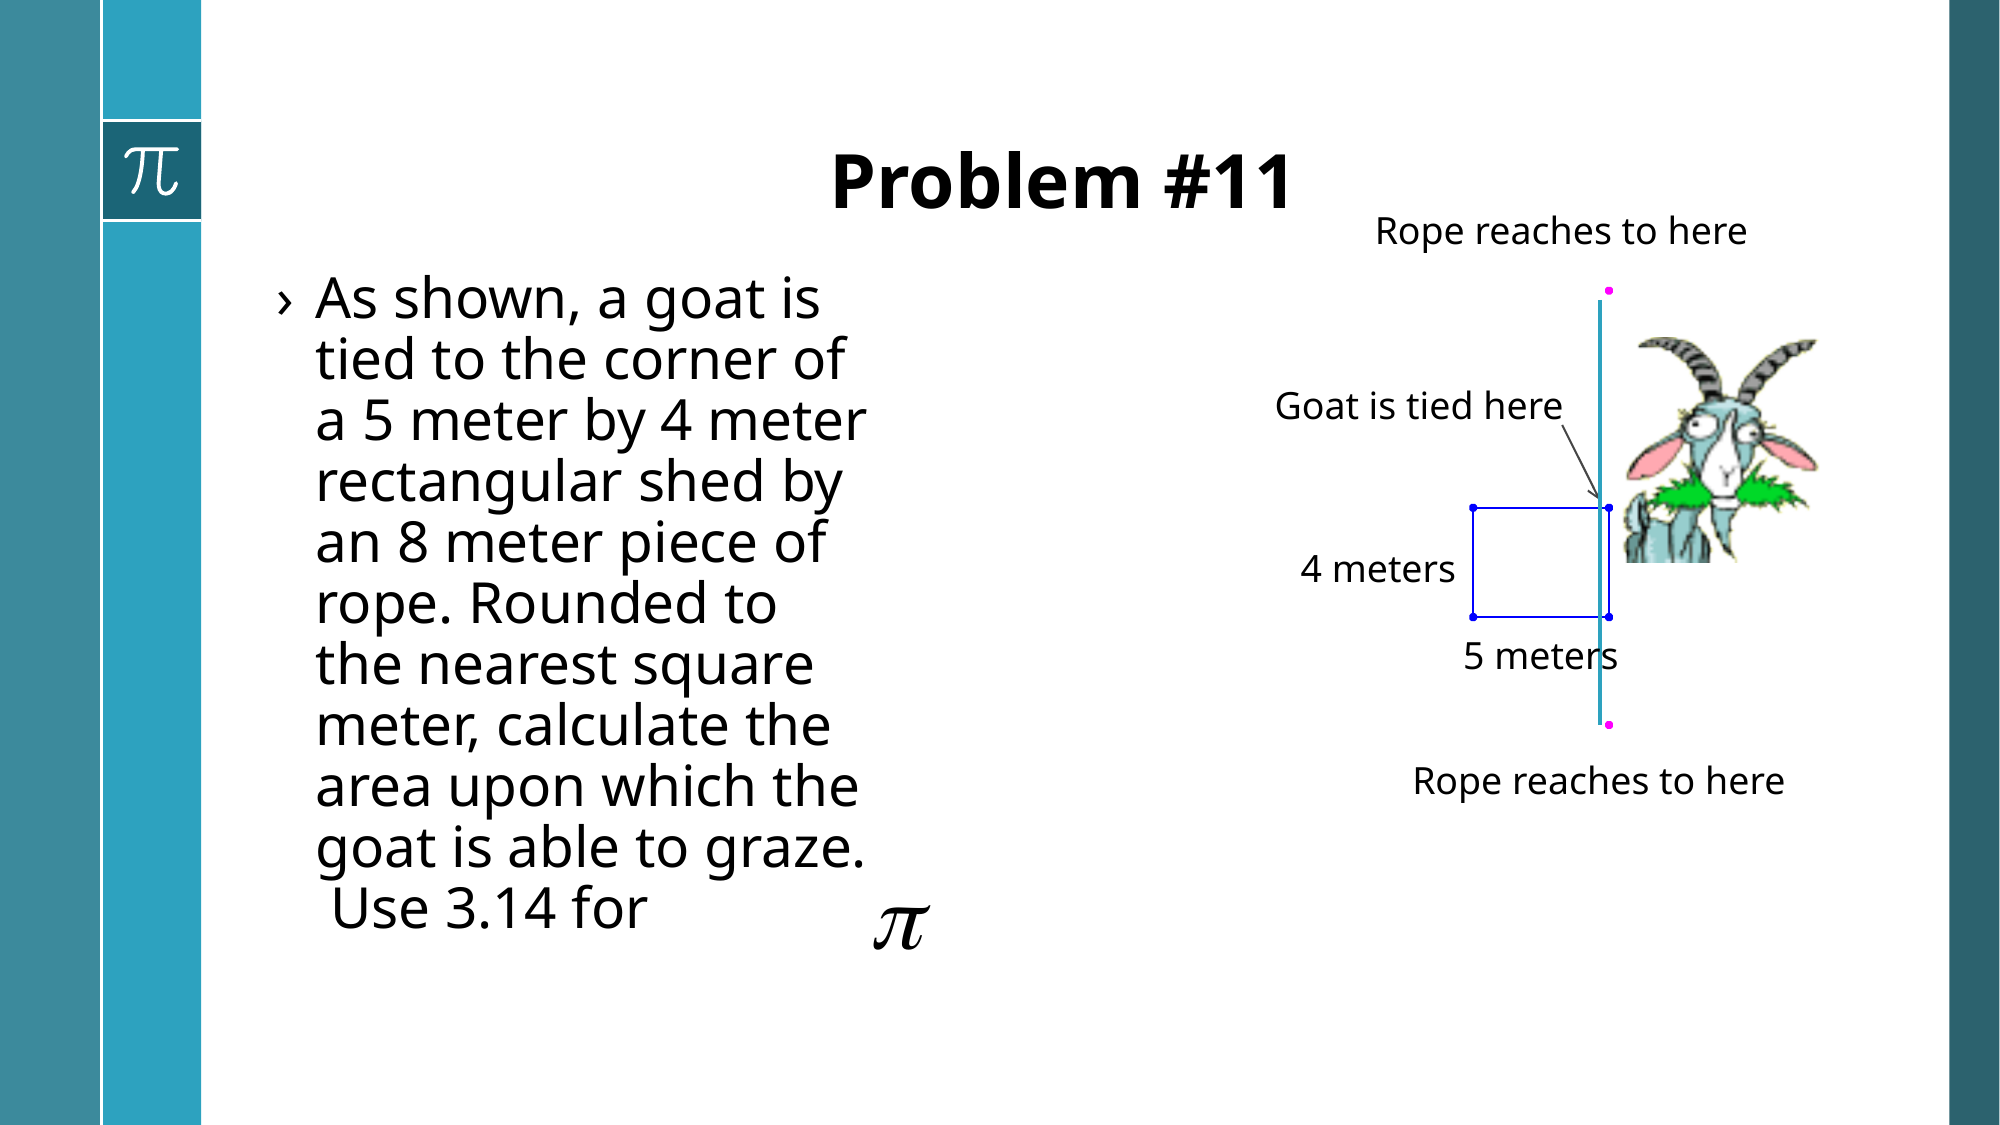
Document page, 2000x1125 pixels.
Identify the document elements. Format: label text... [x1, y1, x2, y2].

list As shown, a goat is tied to the corner of a 5 meter by 4 meter rectangular shed by an 8 meter piece of rope. Rounded to the nearest square meter, calculate the area upon which the goat is able to graze. Use 3.14 for [261, 262, 888, 1013]
title Problem #11 [261, 29, 1867, 233]
text_box Rope reaches to here [1359, 199, 1764, 260]
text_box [1562, 424, 1599, 500]
picture [1087, 262, 1863, 972]
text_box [862, 887, 948, 973]
